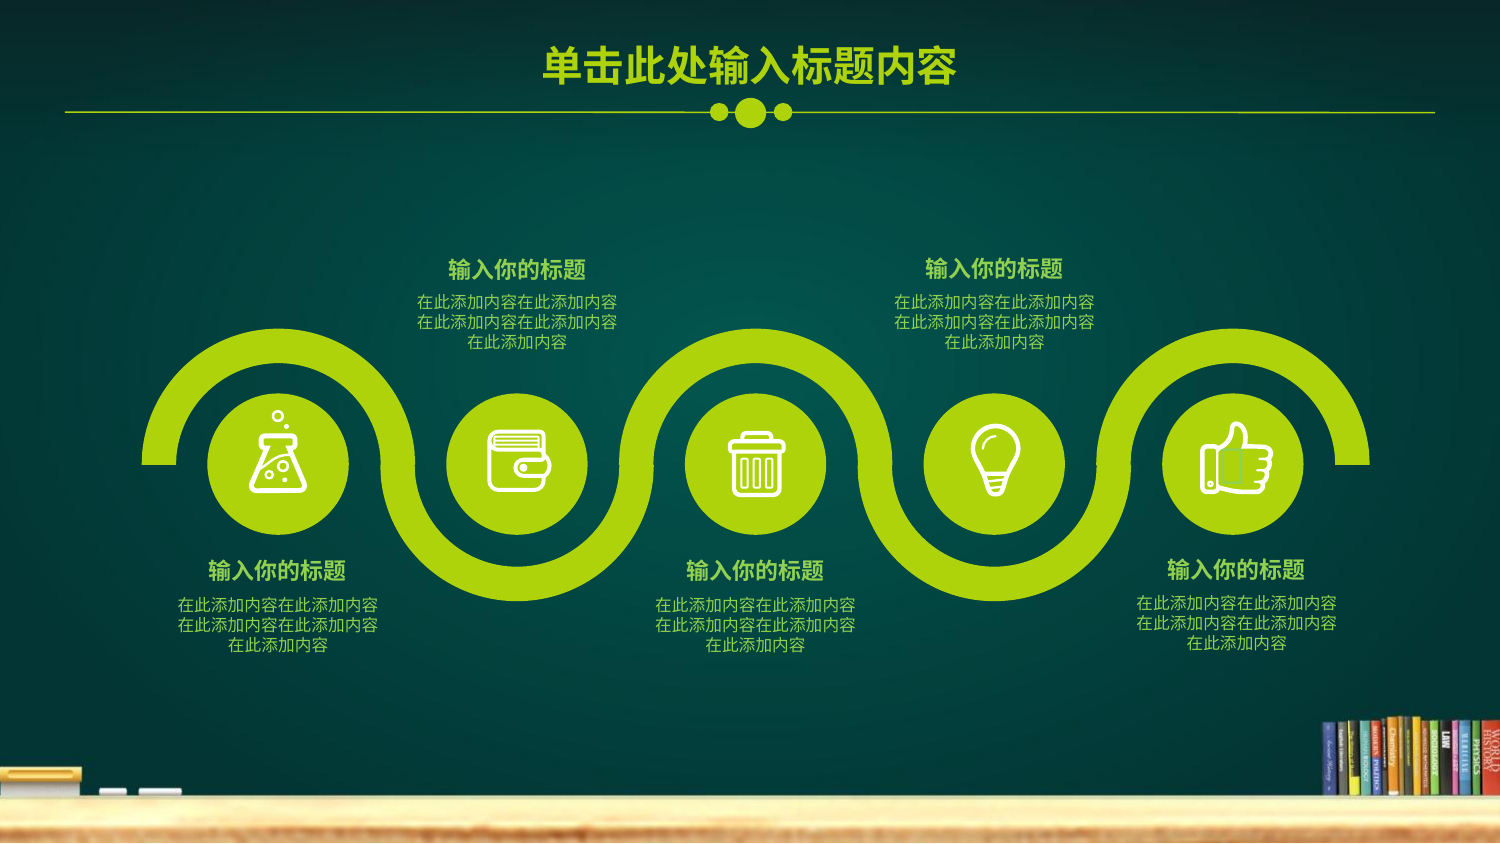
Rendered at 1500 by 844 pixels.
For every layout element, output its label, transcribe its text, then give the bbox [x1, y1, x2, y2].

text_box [487, 429, 554, 493]
text_box [141, 328, 416, 465]
text_box [857, 464, 1132, 602]
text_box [653, 560, 858, 694]
text_box [684, 393, 827, 535]
text_box [380, 465, 654, 602]
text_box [727, 430, 786, 498]
text_box [618, 328, 893, 465]
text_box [176, 560, 380, 694]
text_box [238, 423, 318, 502]
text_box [892, 257, 1097, 392]
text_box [1199, 421, 1274, 495]
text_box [1135, 558, 1339, 693]
text_box 单击此处输入标题内容 [526, 32, 974, 97]
text_box [1096, 328, 1370, 465]
picture [0, 0, 1500, 844]
text_box [923, 400, 1065, 535]
text_box  [1162, 393, 1304, 535]
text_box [970, 423, 1021, 497]
text_box [446, 399, 588, 535]
text_box [207, 393, 349, 535]
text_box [415, 258, 620, 392]
